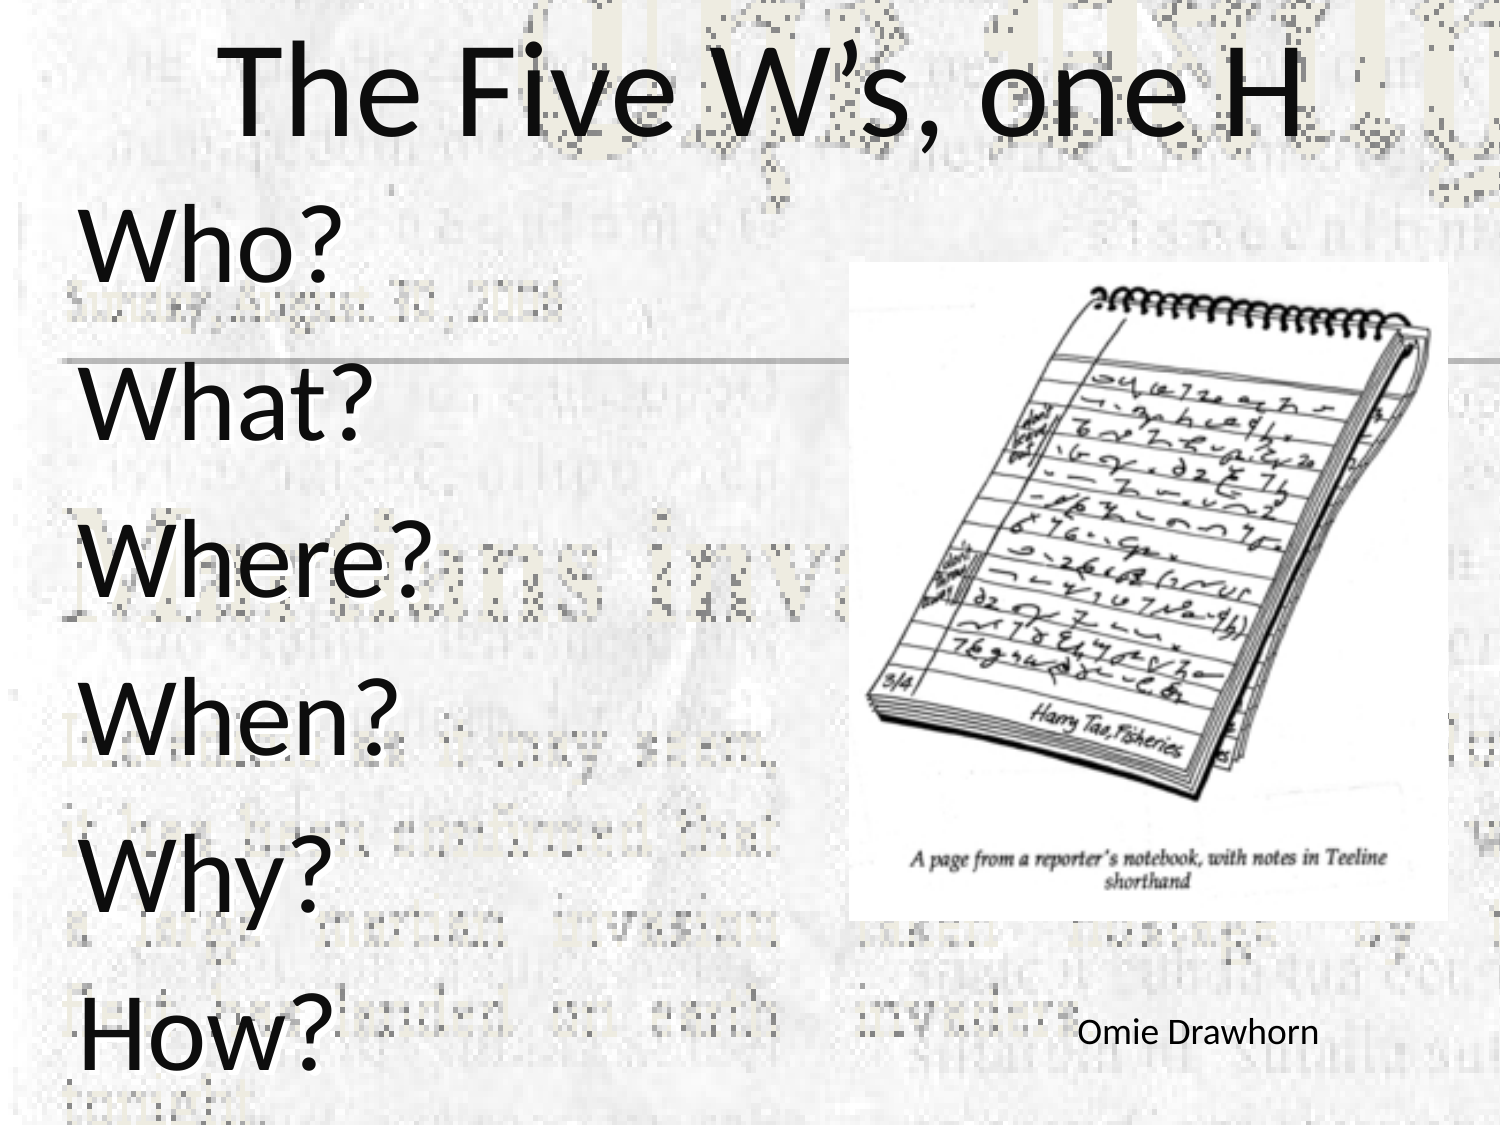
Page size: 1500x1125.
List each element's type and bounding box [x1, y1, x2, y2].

picture [849, 262, 1449, 921]
list [0, 0, 1500, 1125]
